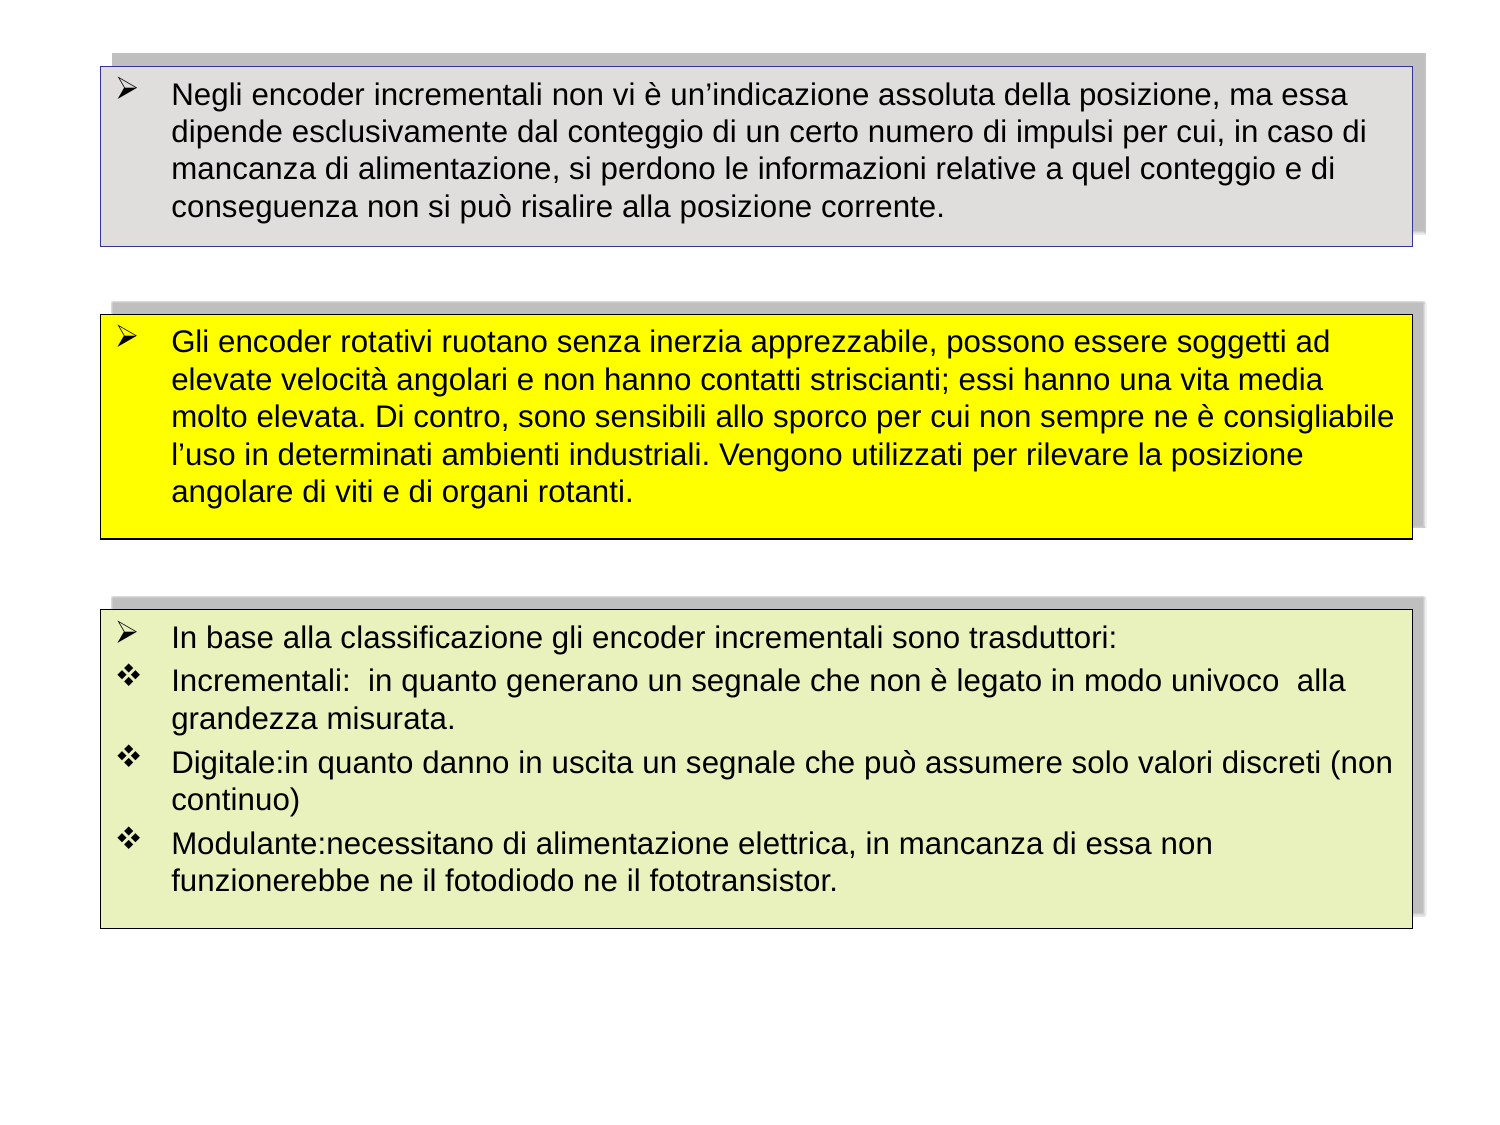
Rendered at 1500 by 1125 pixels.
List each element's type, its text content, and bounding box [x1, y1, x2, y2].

text_box Gli encoder rotativi ruotano senza inerzia apprezzabile, possono essere soggetti ad elevate velocità angolari e non hanno contatti striscianti; essi hanno una vita media molto elevata. Di contro, sono sensibili allo sporco per cui non sempre ne è consigliabile l’uso in determinati ambienti industriali. Vengono utilizzati per rilevare la posizione angolare di viti e di organi rotanti. [100, 314, 1413, 539]
list Negli encoder incrementali non vi è un’indicazione assoluta della posizione, ma essa dipende esclusivamente dal conteggio di un certo numero di impulsi per cui, in caso di mancanza di alimentazione, si perdono le informazioni relative a quel conteggio e di conseguenza non si può risalire alla posizione corrente. [100, 66, 1413, 247]
text_box In base alla classificazione gli encoder incrementali sono trasduttori: Incrementali: in quanto generano un segnale che non è legato in modo univoco alla grandezza misurata. Digitale:in quanto danno in uscita un segnale che può assumere solo valori discreti (non continuo) Modulante:necessitano di alimentazione elettrica, in mancanza di essa non funzionerebbe ne il fotodiodo ne il fototransistor. [100, 609, 1413, 929]
